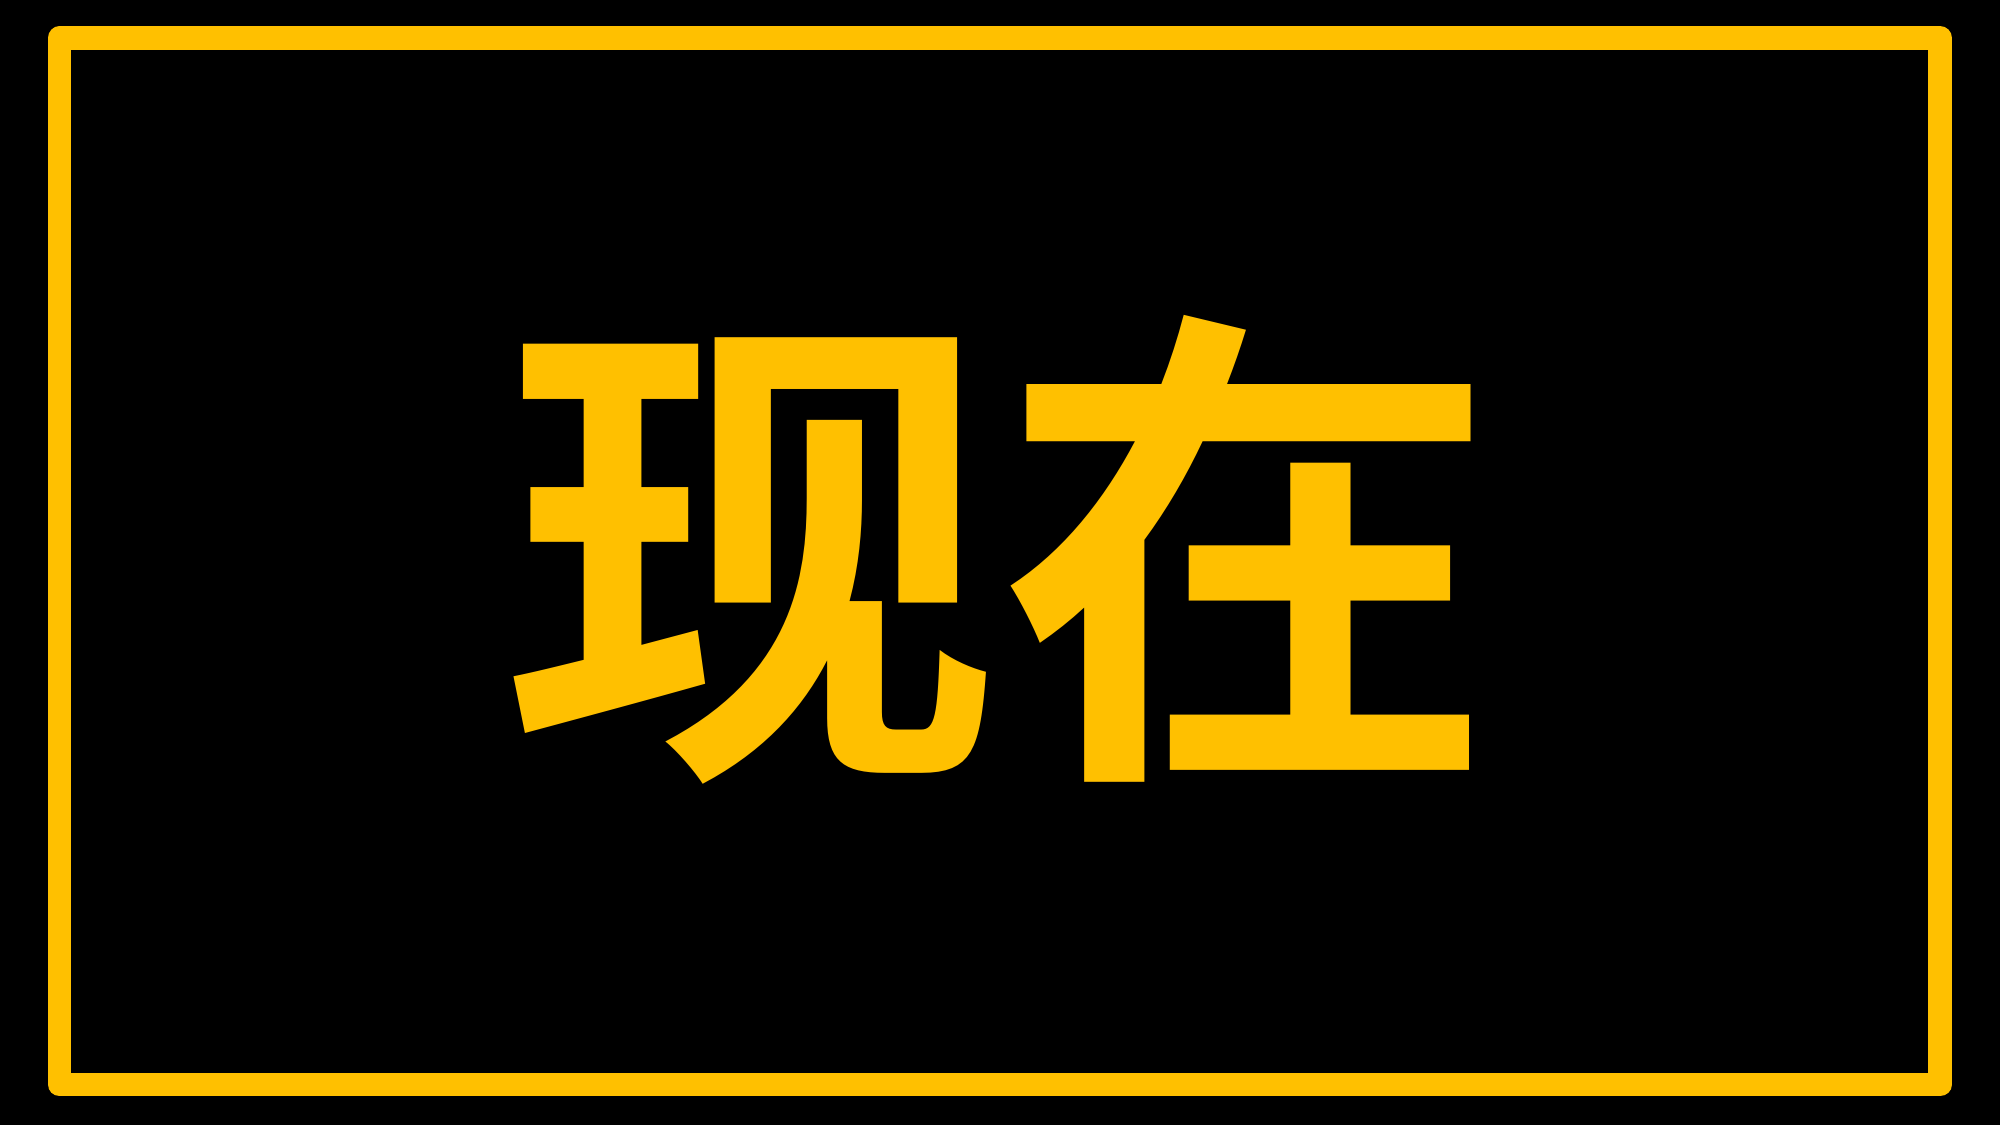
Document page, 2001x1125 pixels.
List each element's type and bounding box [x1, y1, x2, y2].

text_box [59, 37, 1941, 1086]
